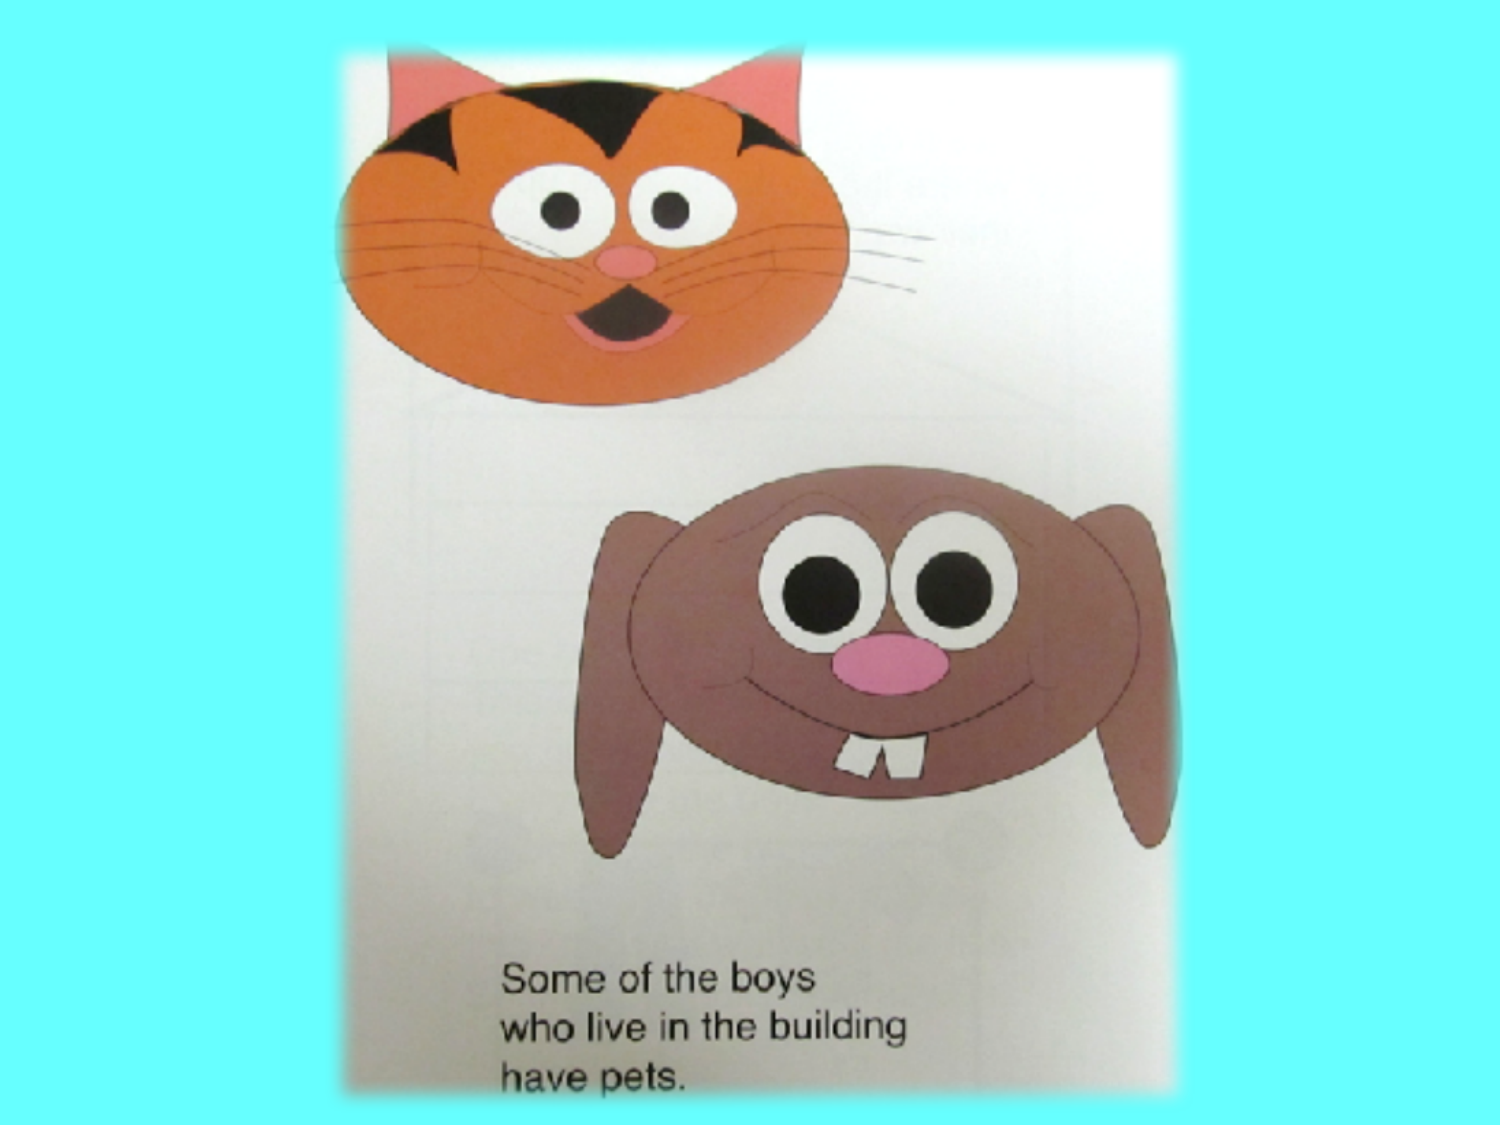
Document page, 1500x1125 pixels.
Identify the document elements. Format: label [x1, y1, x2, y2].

picture [325, 37, 1195, 1113]
